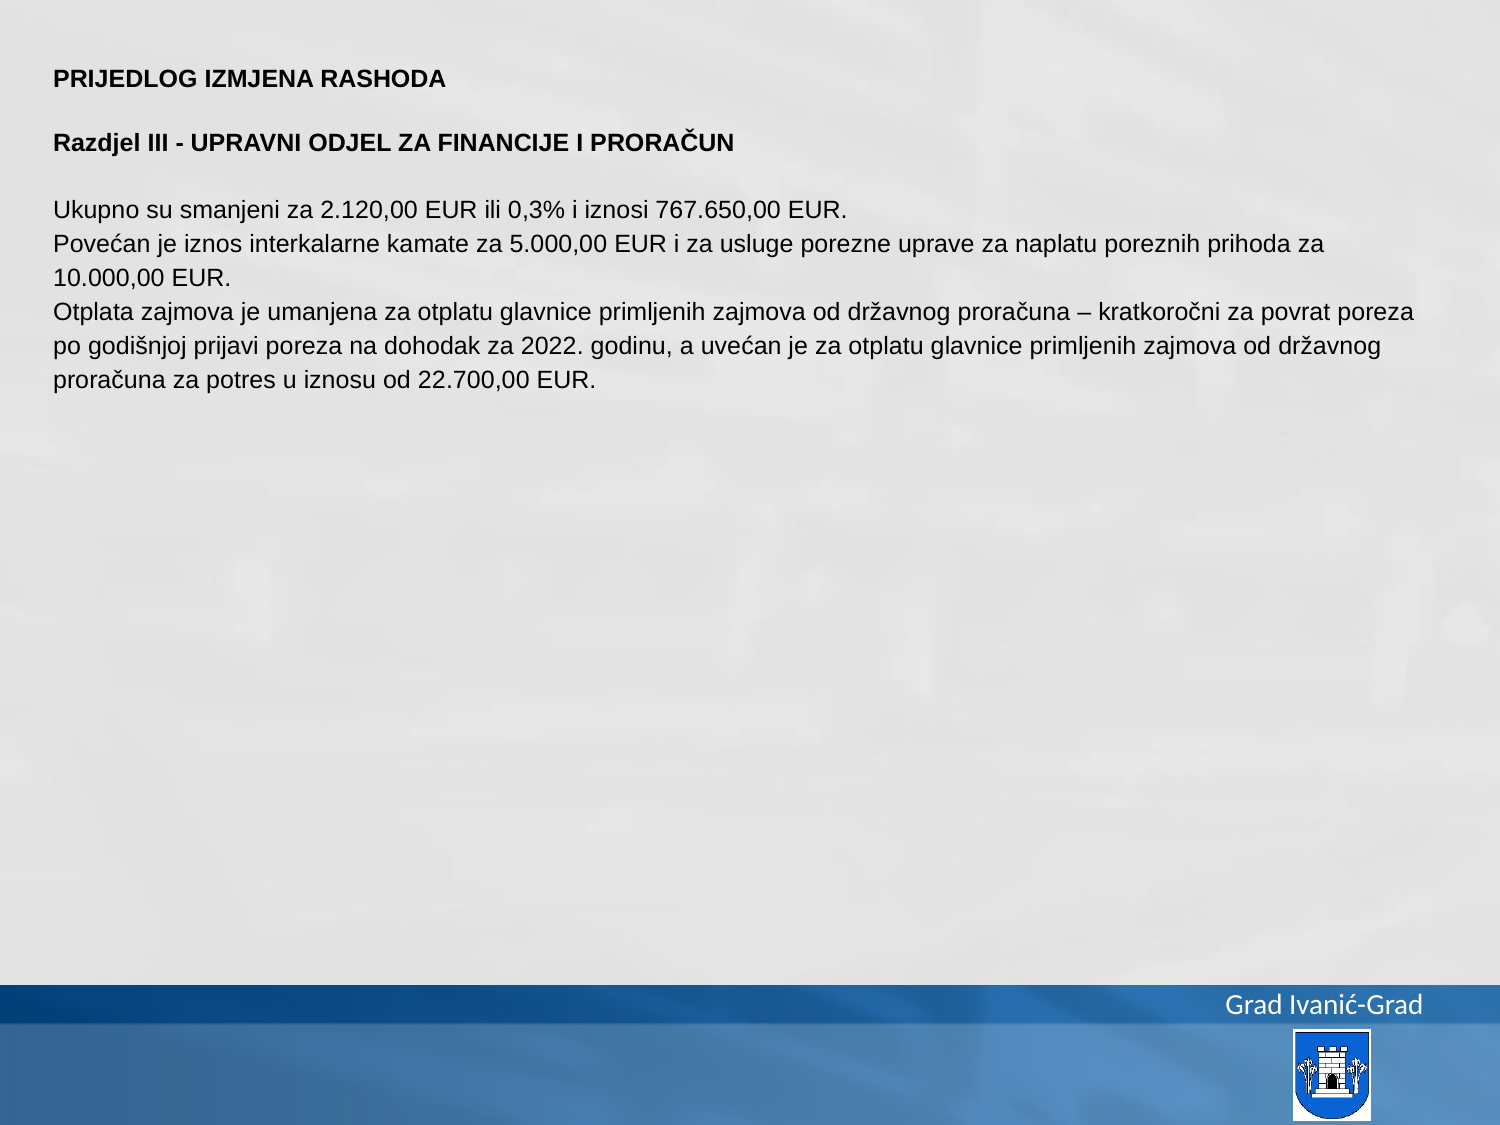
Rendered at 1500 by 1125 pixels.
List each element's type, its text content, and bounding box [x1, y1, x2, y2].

text_box Grad Ivanić-Grad [1210, 977, 1500, 1028]
picture [0, 0, 1500, 1125]
list PRIJEDLOG IZMJENA RASHODA Razdjel III - UPRAVNI ODJEL ZA FINANCIJE I PRORAČUN Ukupno su smanjeni za 2.120,00 EUR ili 0,3% i iznosi 767.650,00 EUR. Povećan je iznos interkalarne kamate za 5.000,00 EUR i za usluge porezne uprave za naplatu poreznih prihoda za 10.000,00 EUR. Otplata zajmova je umanjena za otplatu glavnice primljenih zajmova od državnog proračuna – kratkoročni za povrat poreza po godišnjoj prijavi poreza na dohodak za 2022. godinu, a uvećan je za otplatu glavnice primljenih zajmova od državnog proračuna za potres u iznosu od 22.700,00 EUR. [53, 66, 1429, 530]
